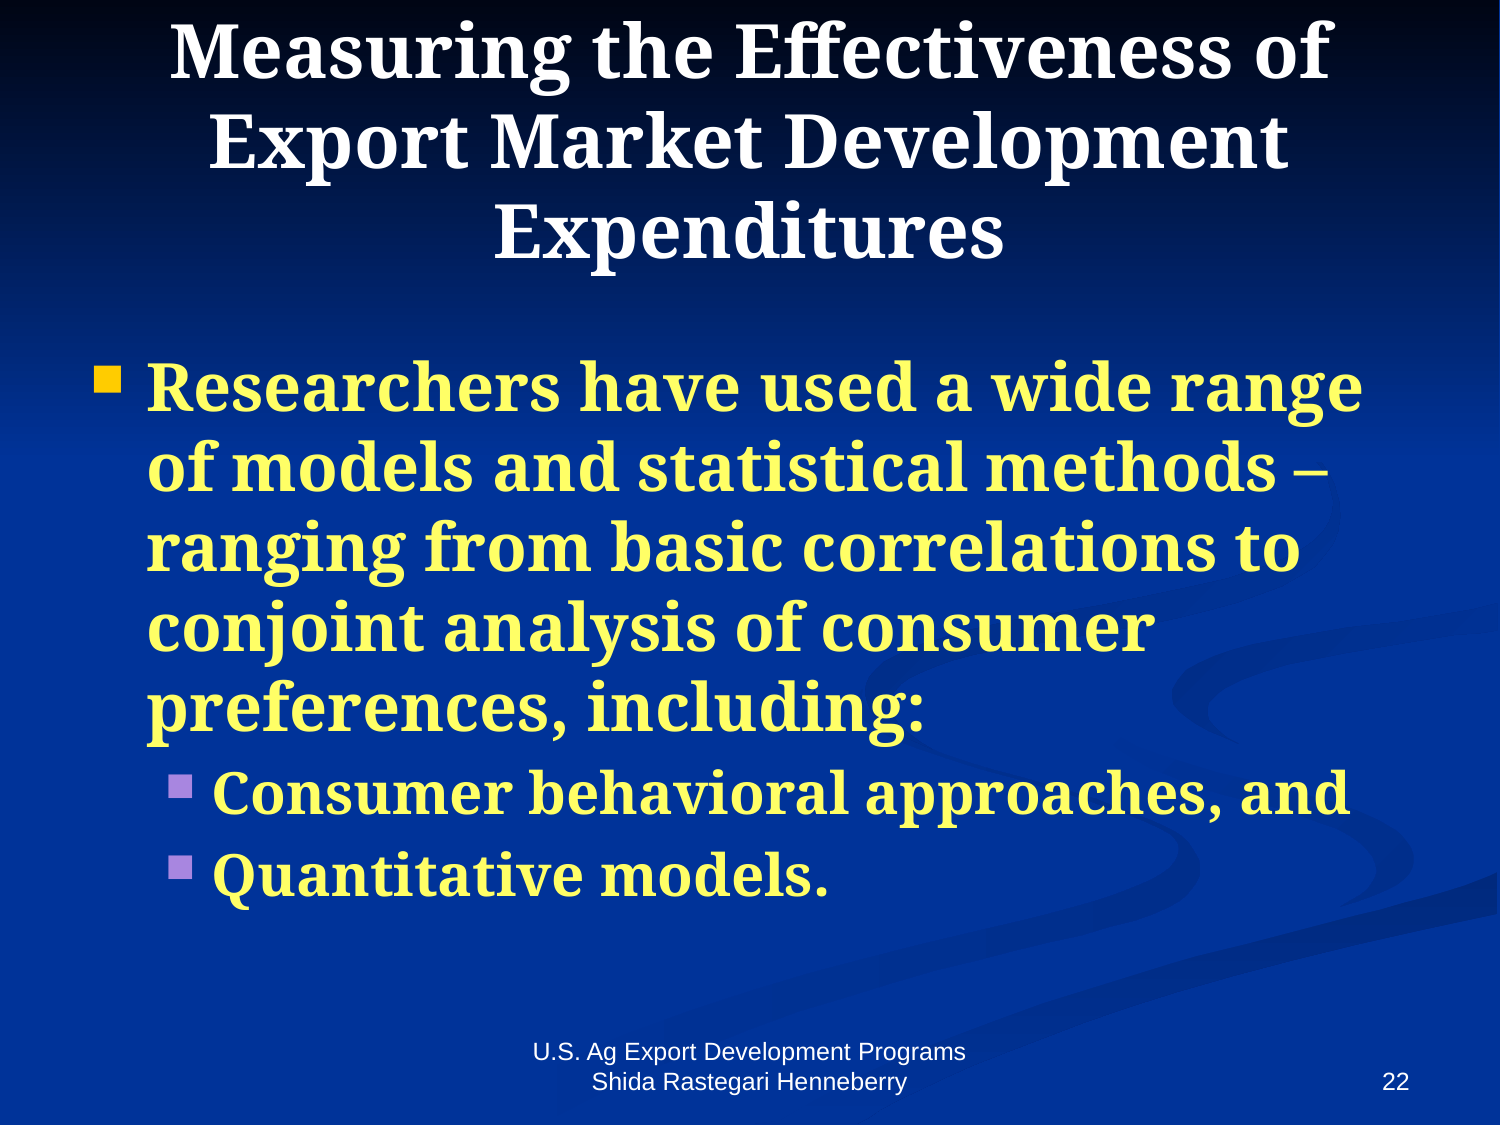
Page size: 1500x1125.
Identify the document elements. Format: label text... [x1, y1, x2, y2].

list Researchers have used a wide range of models and statistical methods – ranging from basic correlations to conjoint analysis of consumer preferences, including: Consumer behavioral approaches, and Quantitative models. [75, 337, 1425, 950]
title Measuring the Effectiveness of Export Market Development Expenditures [75, 45, 1425, 233]
footer U.S. Ag Export Development Programs Shida Rastegari Henneberry [512, 1025, 988, 1104]
slide_number 22 [1074, 1025, 1425, 1104]
